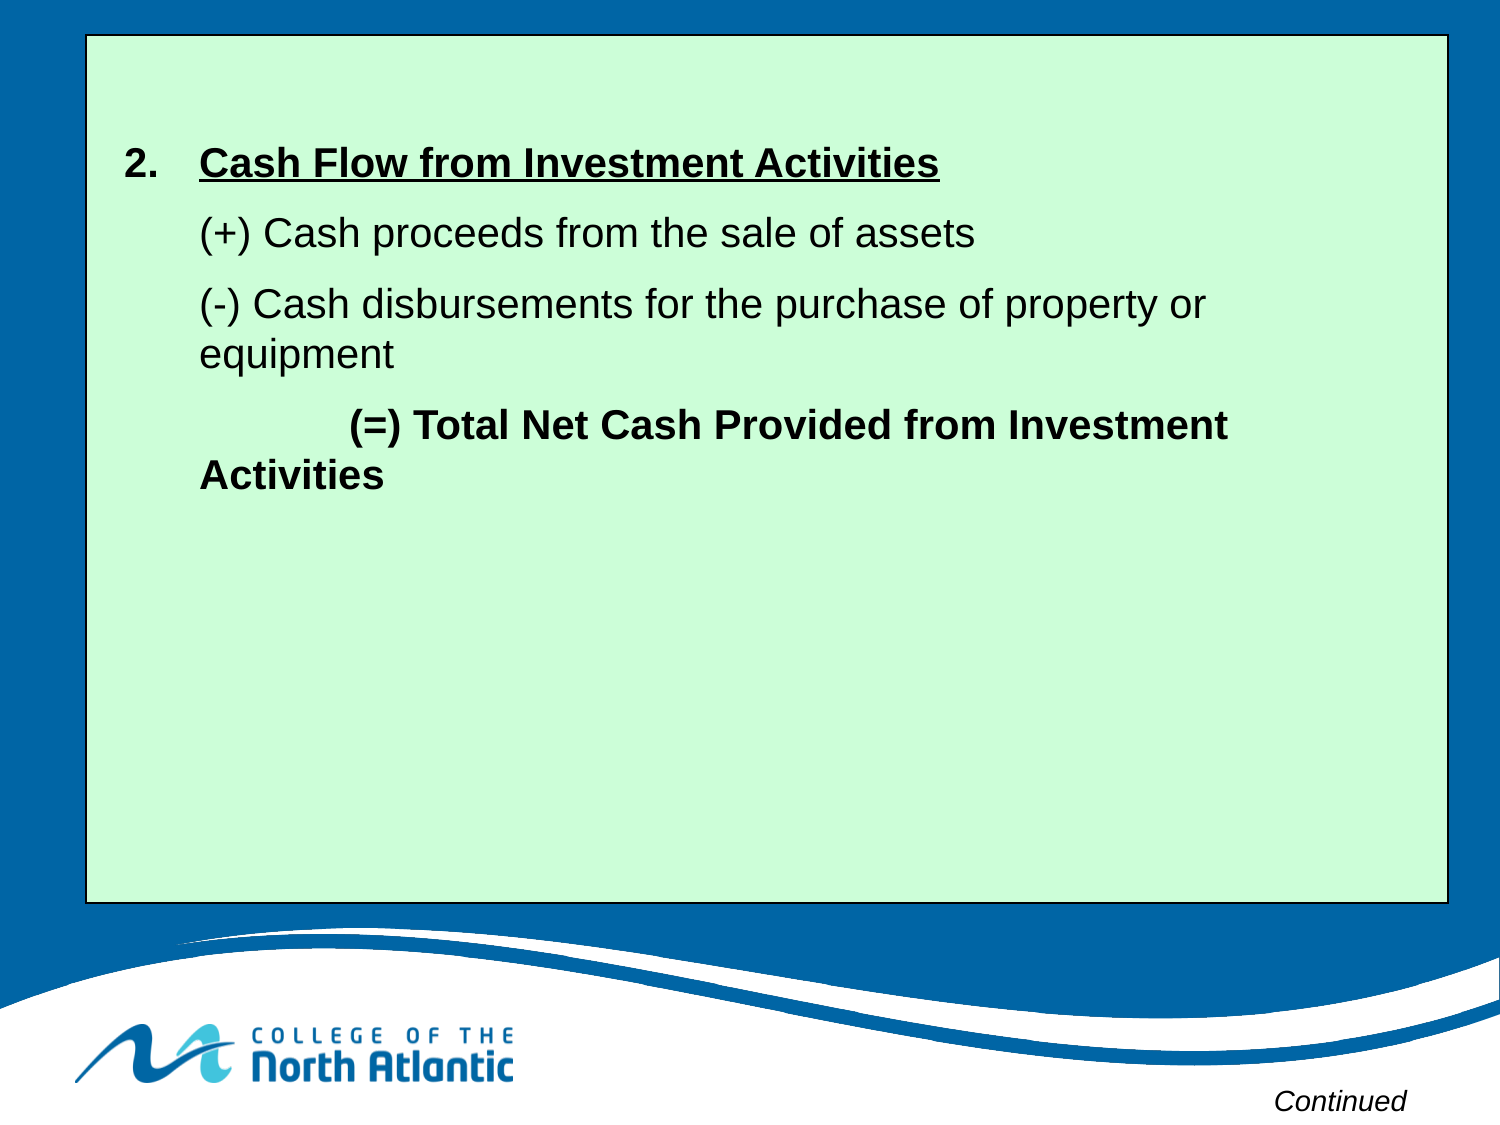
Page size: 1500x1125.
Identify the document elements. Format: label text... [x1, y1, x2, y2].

text_box Continued [1259, 1074, 1438, 1125]
picture [0, 928, 1500, 1125]
text_box [85, 34, 1449, 904]
text_box 2. Cash Flow from Investment Activities (+) Cash proceeds from the sale of assets (-) Cash disbursements for the purchase of property or equipment (=) Total Net Cash Provided from Investment Activities [109, 128, 1397, 648]
